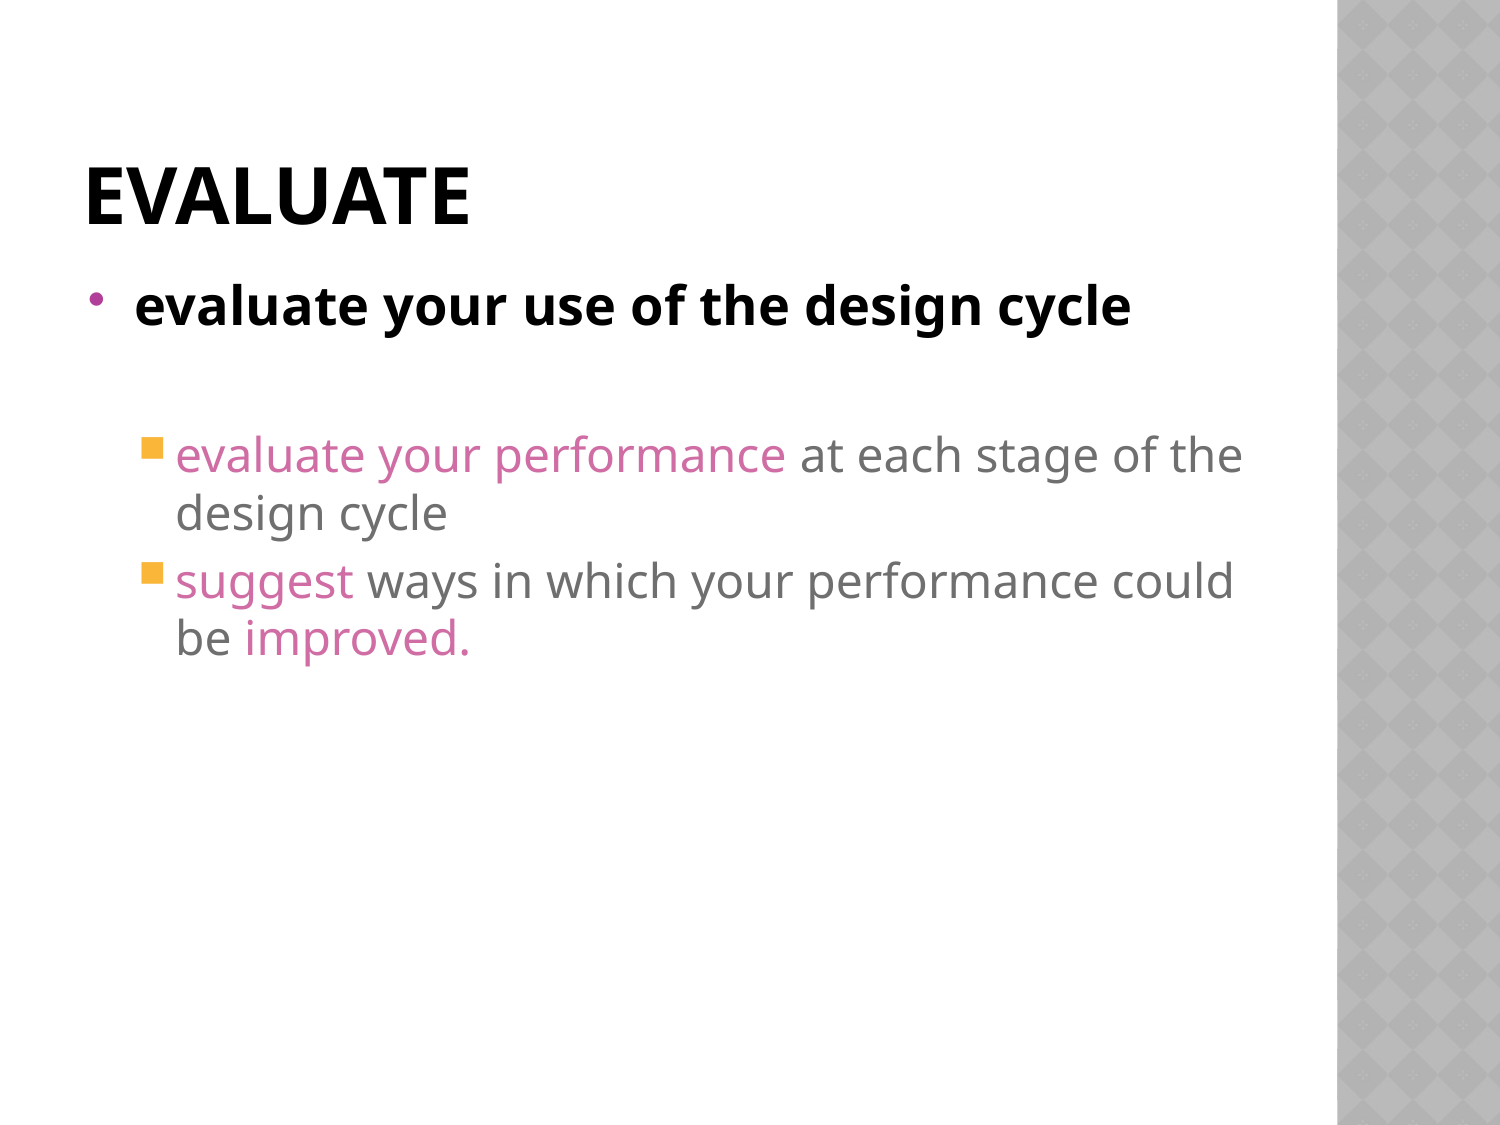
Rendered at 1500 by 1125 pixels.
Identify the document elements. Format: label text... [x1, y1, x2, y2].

list evaluate your use of the design cycle evaluate your performance at each stage of the design cycle suggest ways in which your performance could be improved. [75, 264, 1263, 1059]
title Evaluate [75, 52, 1263, 240]
